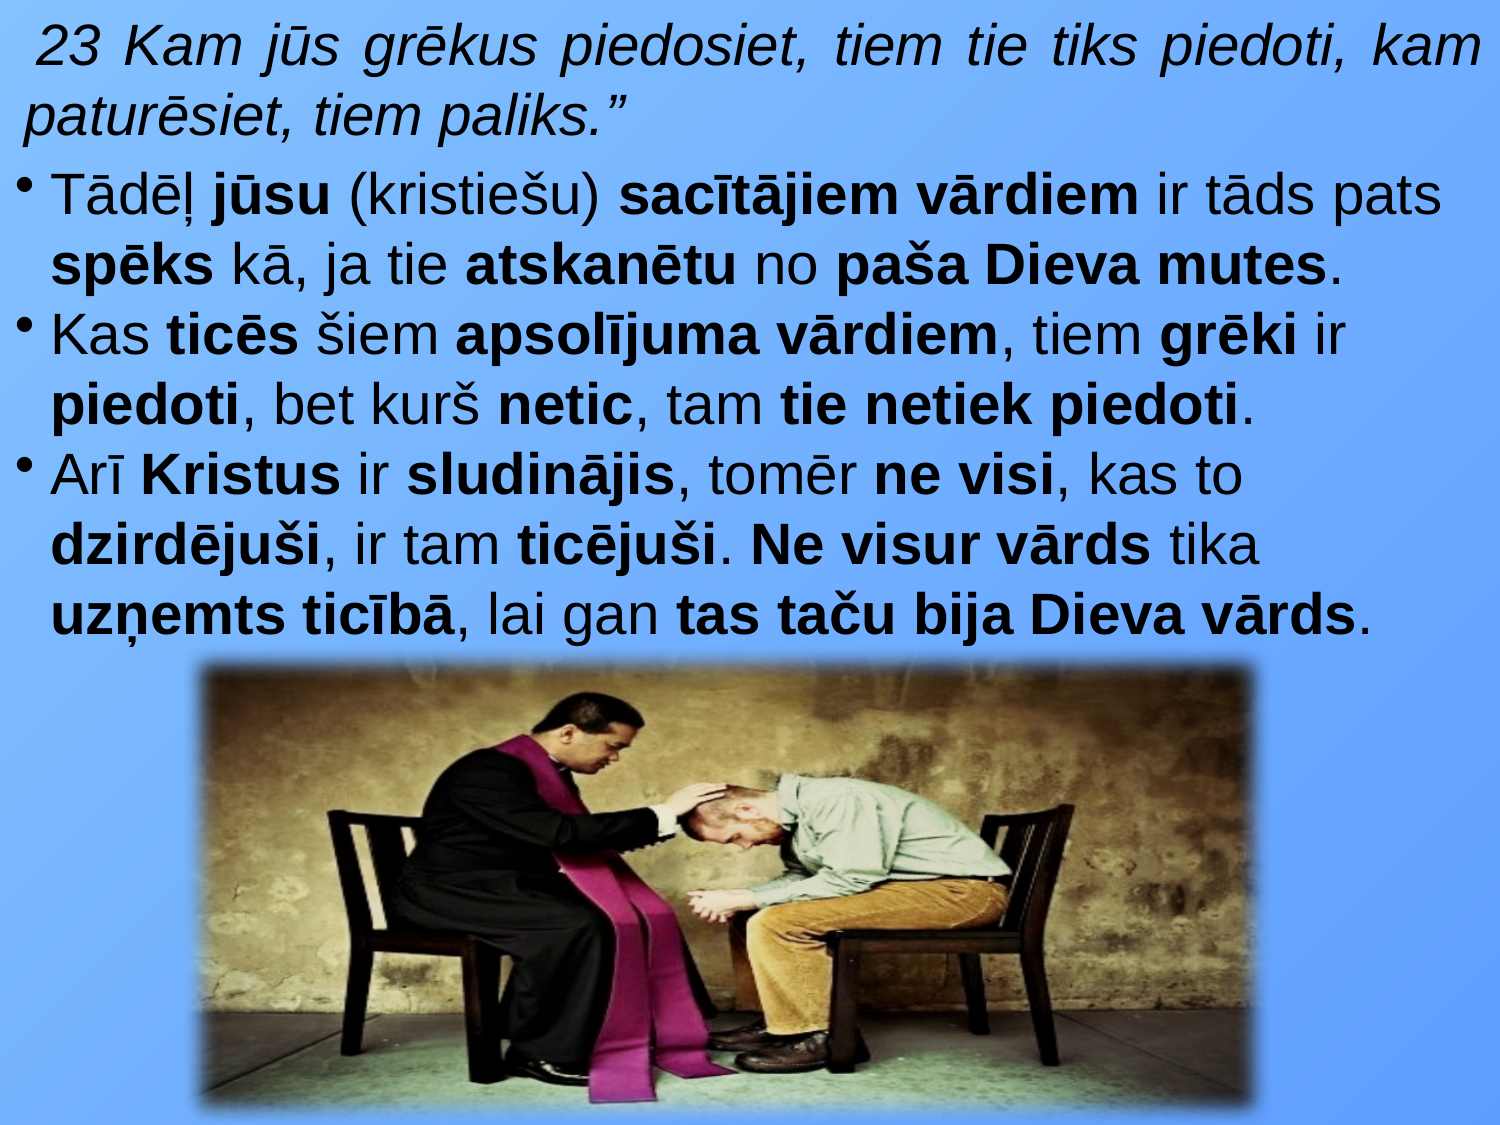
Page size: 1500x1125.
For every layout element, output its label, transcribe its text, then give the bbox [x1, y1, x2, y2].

list 23 Kam jūs grēkus piedosiet, tiem tie tiks piedoti, kam paturēsiet, tiem paliks.” [0, 0, 1500, 149]
picture [182, 644, 1270, 1125]
text_box Tādēļ jūsu (kristiešu) sacītājiem vārdiem ir tāds pats spēks kā, ja tie atskanētu no paša Dieva mutes. Kas ticēs šiem apsolījuma vārdiem, tiem grēki ir piedoti, bet kurš netic, tam tie netiek piedoti. Arī Kristus ir sludinājis, tomēr ne visi, kas to dzirdējuši, ir tam ticējuši. Ne visur vārds tika uzņemts ticībā, lai gan tas taču bija Dieva vārds. [0, 149, 1500, 654]
